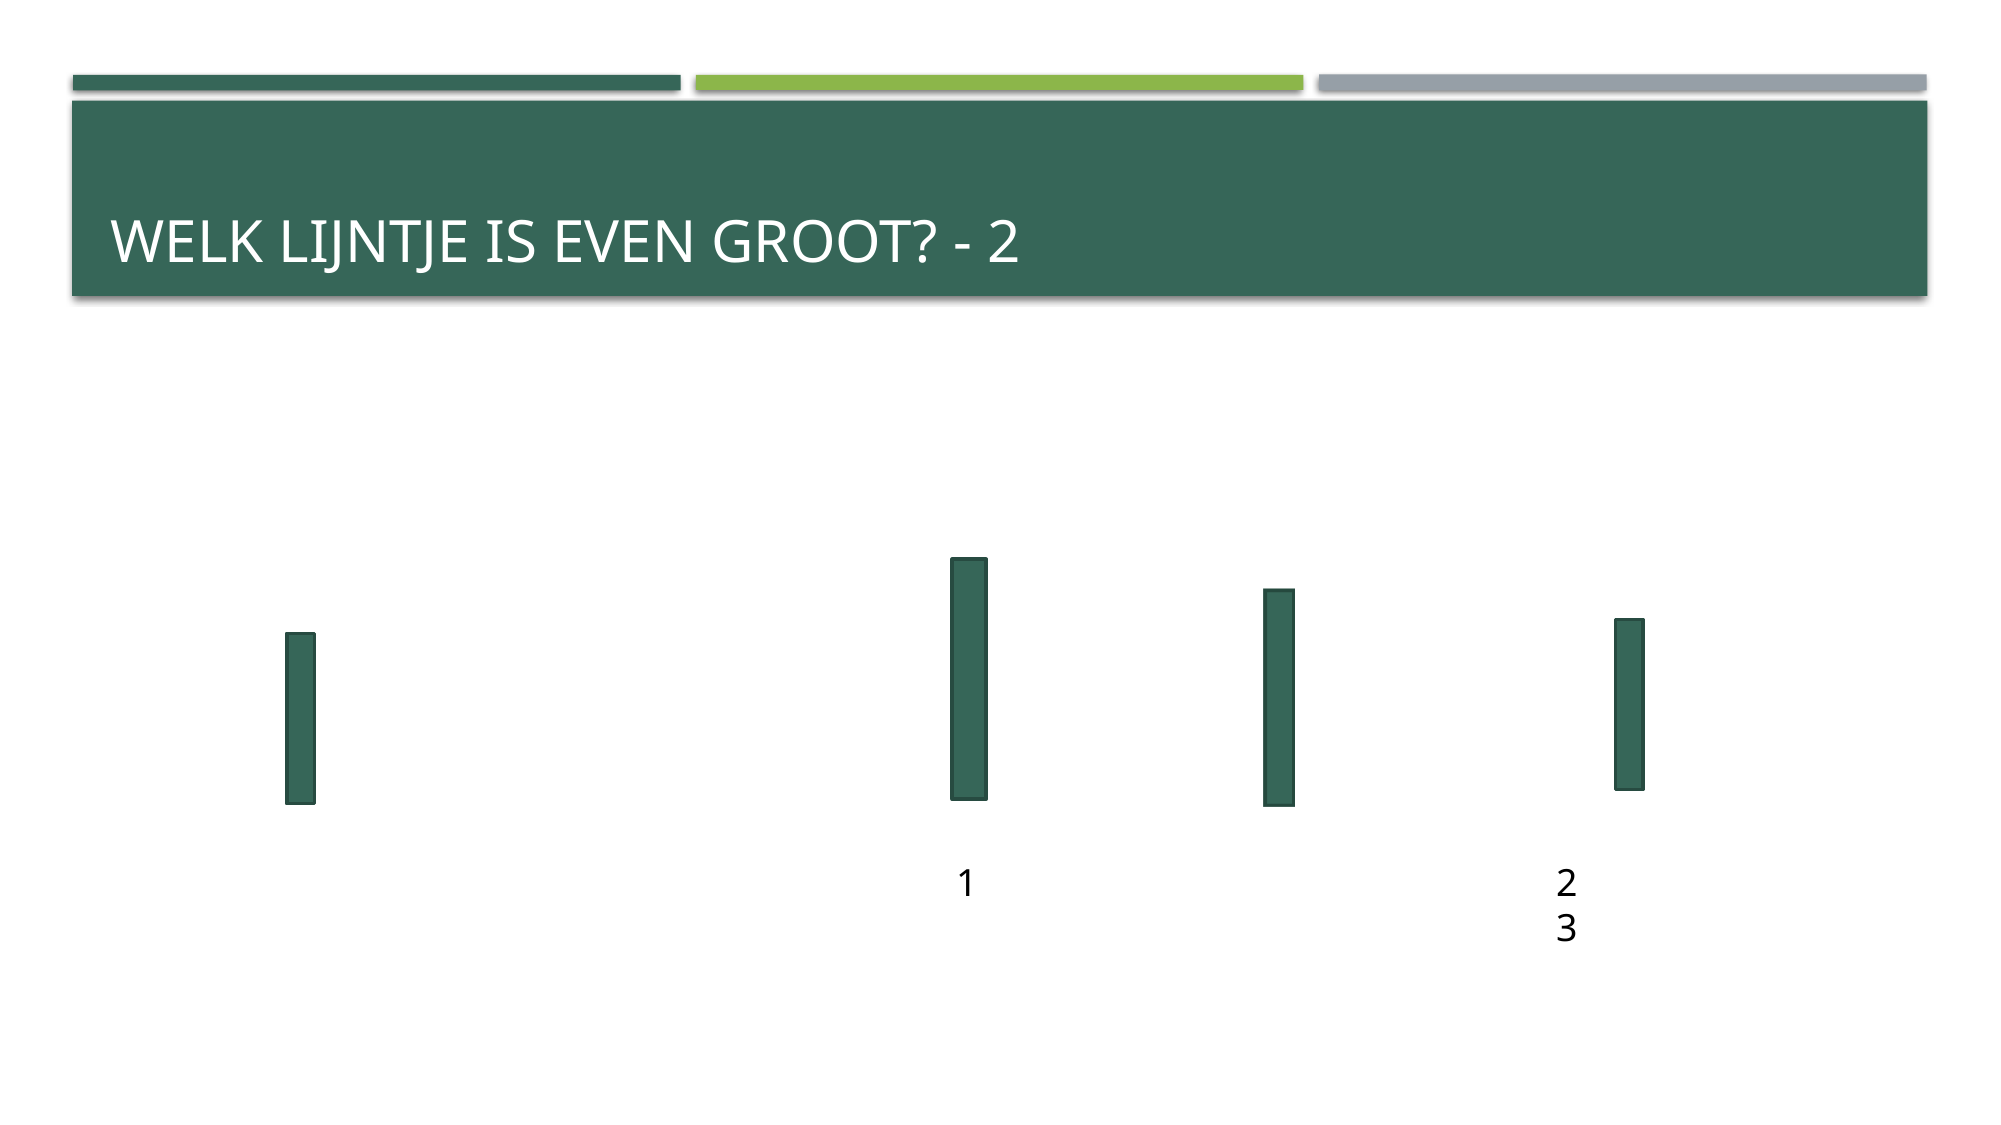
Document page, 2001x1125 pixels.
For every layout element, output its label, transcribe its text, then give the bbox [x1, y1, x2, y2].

picture [1263, 588, 1296, 807]
title Welk lijntje is even groot? - 2 [95, 115, 1905, 282]
text_box [285, 632, 316, 805]
text_box [1614, 618, 1645, 791]
text_box [950, 557, 988, 801]
text_box 1 2 3 [941, 851, 1781, 957]
